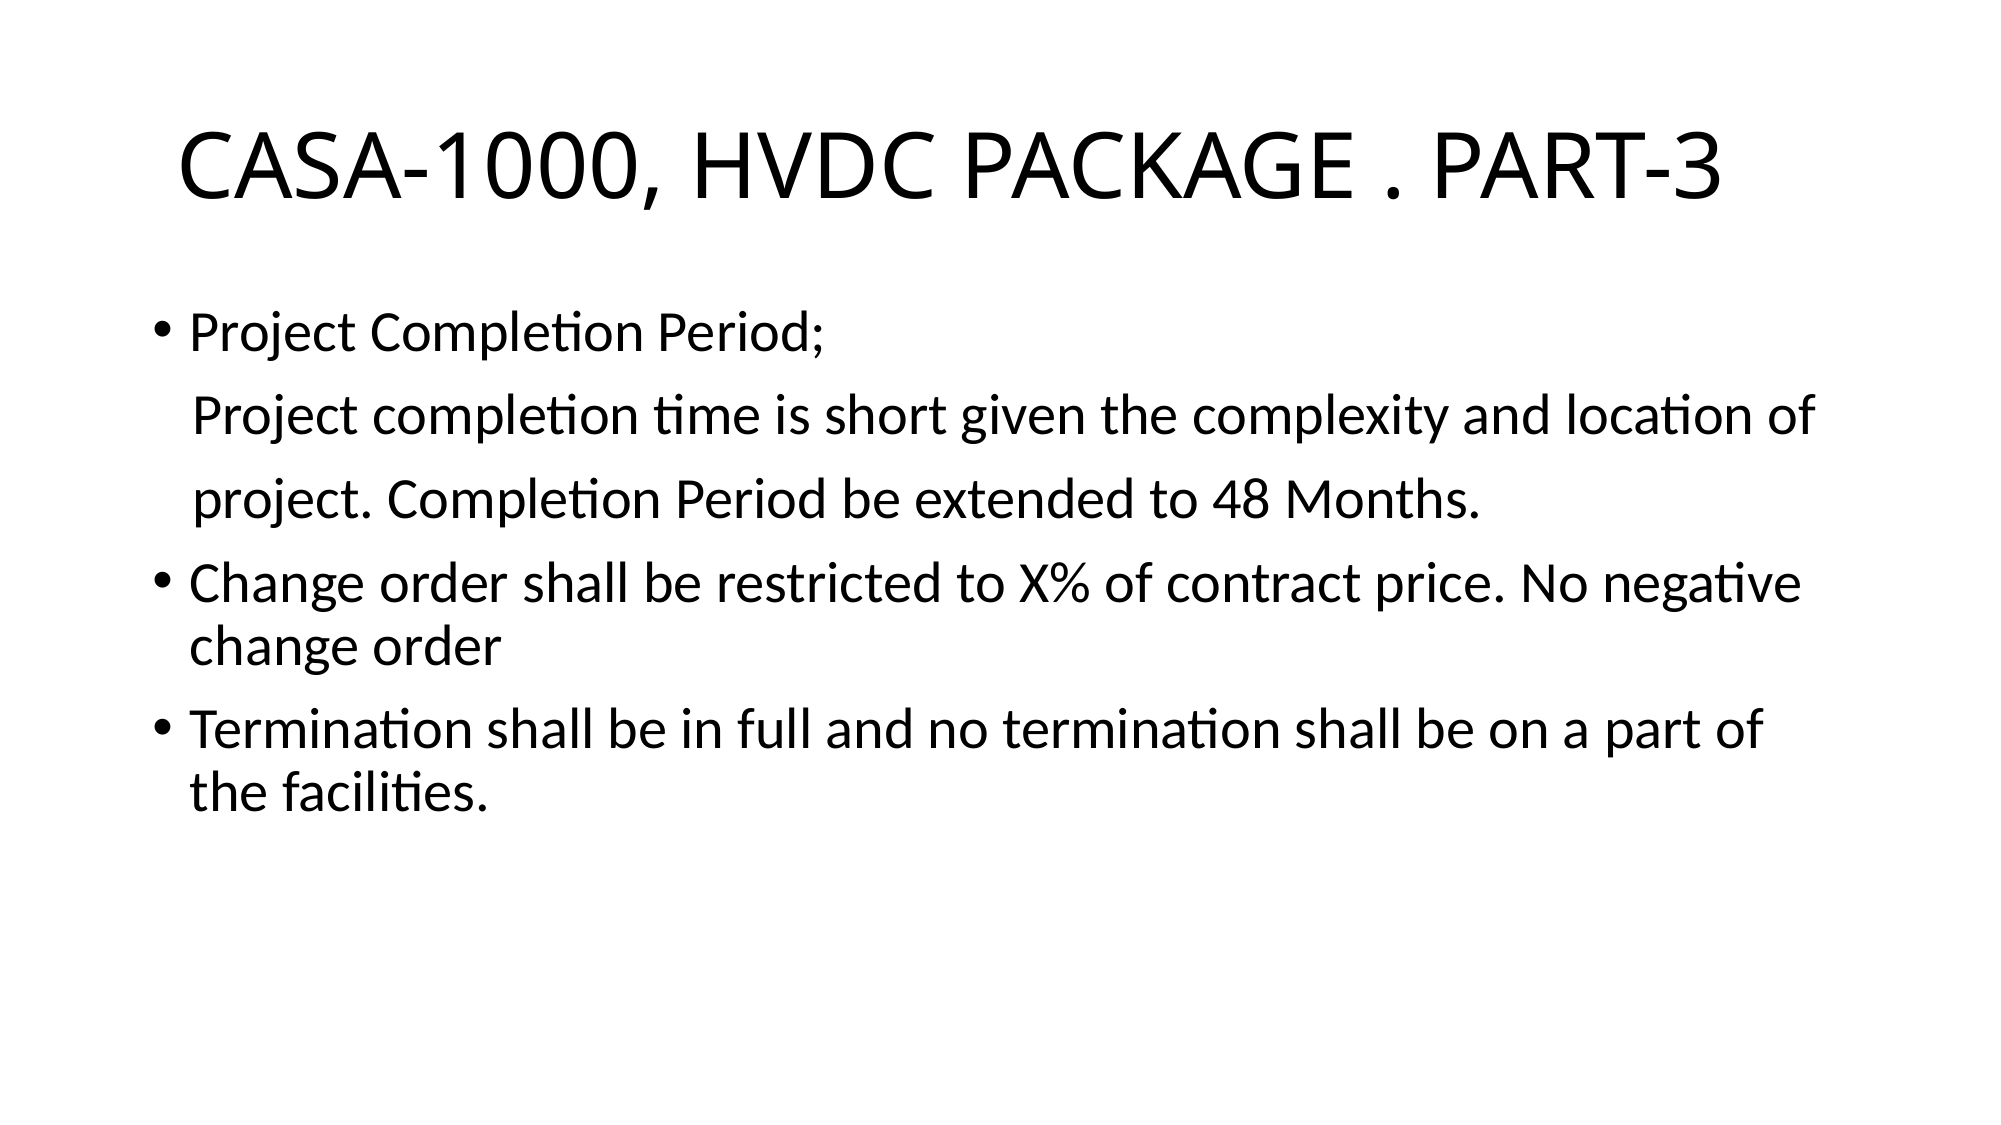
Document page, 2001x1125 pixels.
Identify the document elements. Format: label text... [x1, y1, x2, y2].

list Project Completion Period; Project completion time is short given the complexity and location of project. Completion Period be extended to 48 Months. Change order shall be restricted to X% of contract price. No negative change order Termination shall be in full and no termination shall be on a part of the facilities. [137, 202, 1863, 1125]
title CASA-1000, HVDC PACKAGE . PART-3 [137, 59, 1863, 202]
